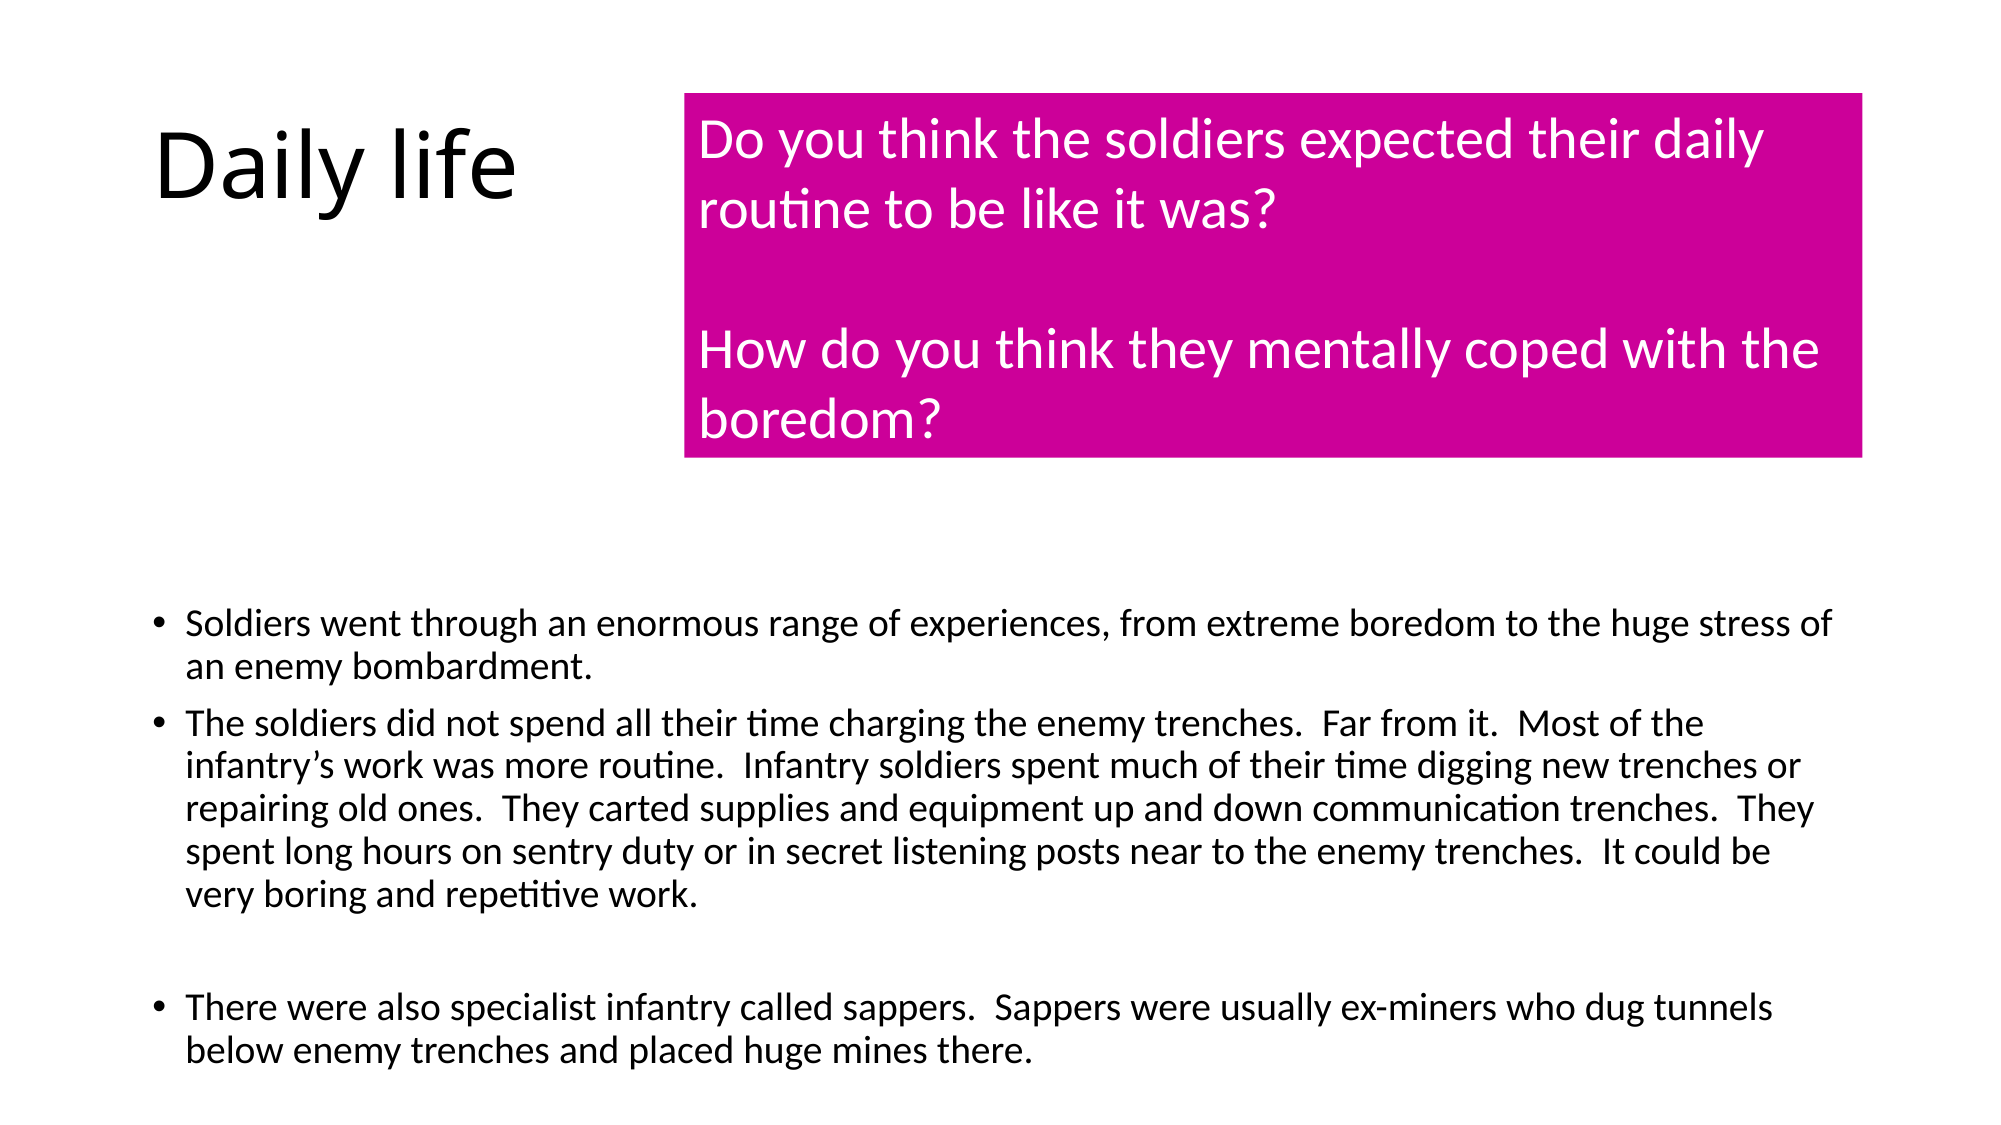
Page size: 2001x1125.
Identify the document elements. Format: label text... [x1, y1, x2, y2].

text_box Do you think the soldiers expected their daily routine to be like it was? How do you think they mentally coped with the boredom? [684, 93, 1863, 458]
list Soldiers went through an enormous range of experiences, from extreme boredom to the huge stress of an enemy bombardment. The soldiers did not spend all their time charging the enemy trenches. Far from it. Most of the infantry’s work was more routine. Infantry soldiers spent much of their time digging new trenches or repairing old ones. They carted supplies and equipment up and down communication trenches. They spent long hours on sentry duty or in secret listening posts near to the enemy trenches. It could be very boring and repetitive work. There were also specialist infantry called sappers. Sappers were usually ex-miners who dug tunnels below enemy trenches and placed huge mines there. [137, 476, 1863, 1084]
title Daily life [137, 59, 1863, 278]
